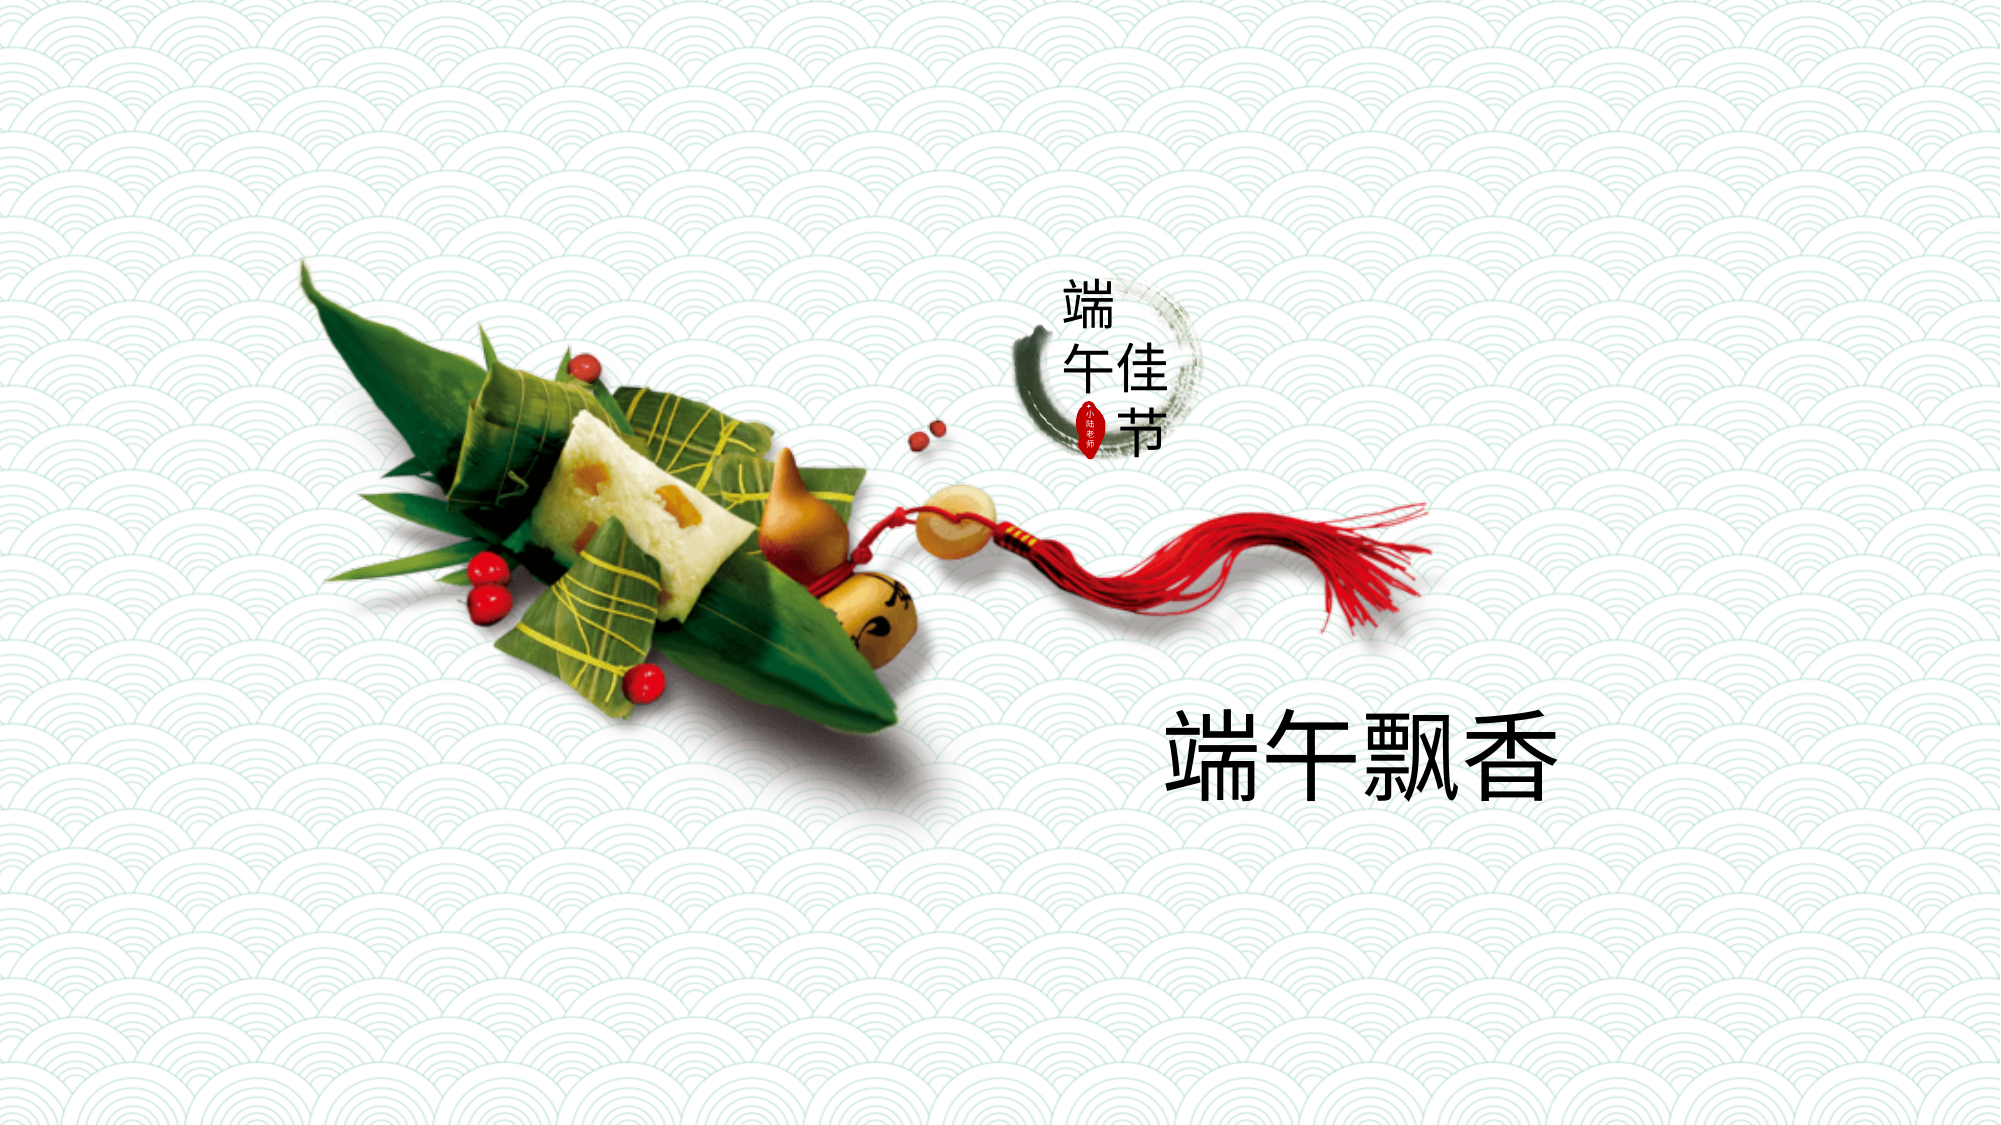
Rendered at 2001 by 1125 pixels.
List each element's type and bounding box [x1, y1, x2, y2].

text_box [292, 251, 1579, 874]
picture [0, 0, 2000, 1125]
